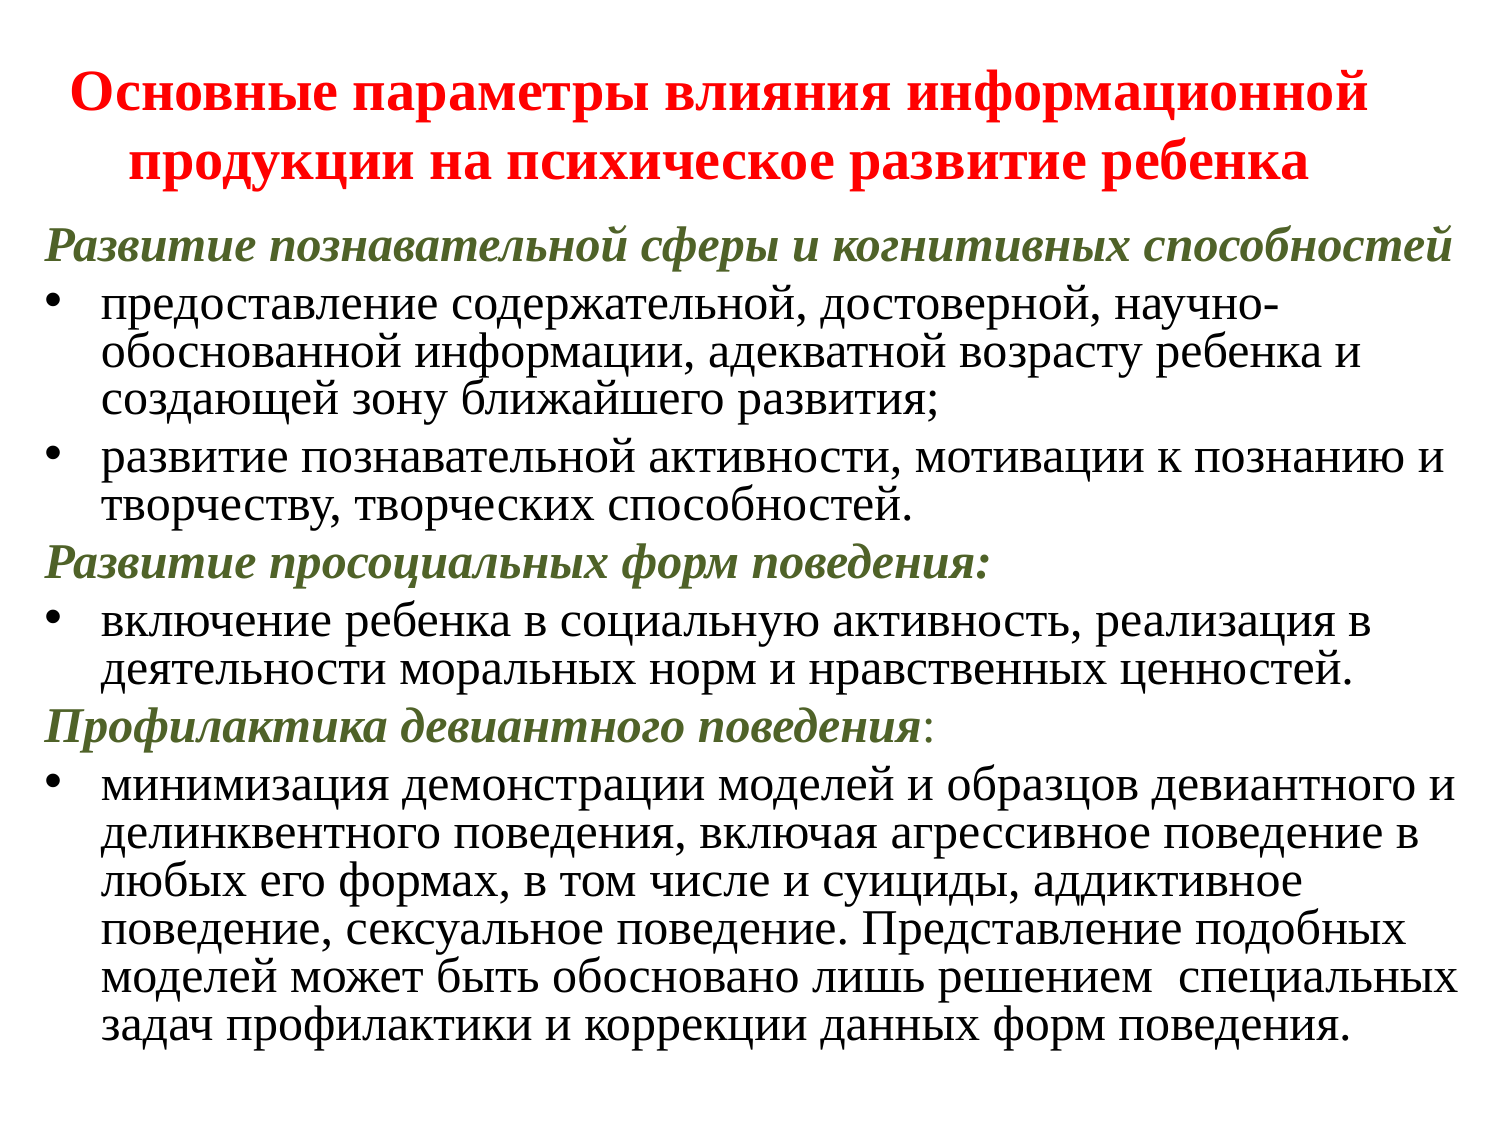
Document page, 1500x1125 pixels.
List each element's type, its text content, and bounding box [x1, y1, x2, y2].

title Основные параметры влияния информационной продукции на психическое развитие ребенка [29, 27, 1410, 215]
list Развитие познавательной сферы и когнитивных способностей предоставление содержательной, достоверной, научно-обоснованной информации, адекватной возрасту ребенка и создающей зону ближайшего развития; развитие познавательной активности, мотивации к познанию и творчеству, творческих способностей. Развитие просоциальных форм поведения: включение ребенка в социальную активность, реализация в деятельности моральных норм и нравственных ценностей. Профилактика девиантного поведения: минимизация демонстрации моделей и образцов девиантного и делинквентного поведения, включая агрессивное поведение в любых его формах, в том числе и суициды, аддиктивное поведение, сексуальное поведение. Представление подобных моделей может быть обосновано лишь решением специальных задач профилактики и коррекции данных форм поведения. [29, 215, 1500, 1008]
